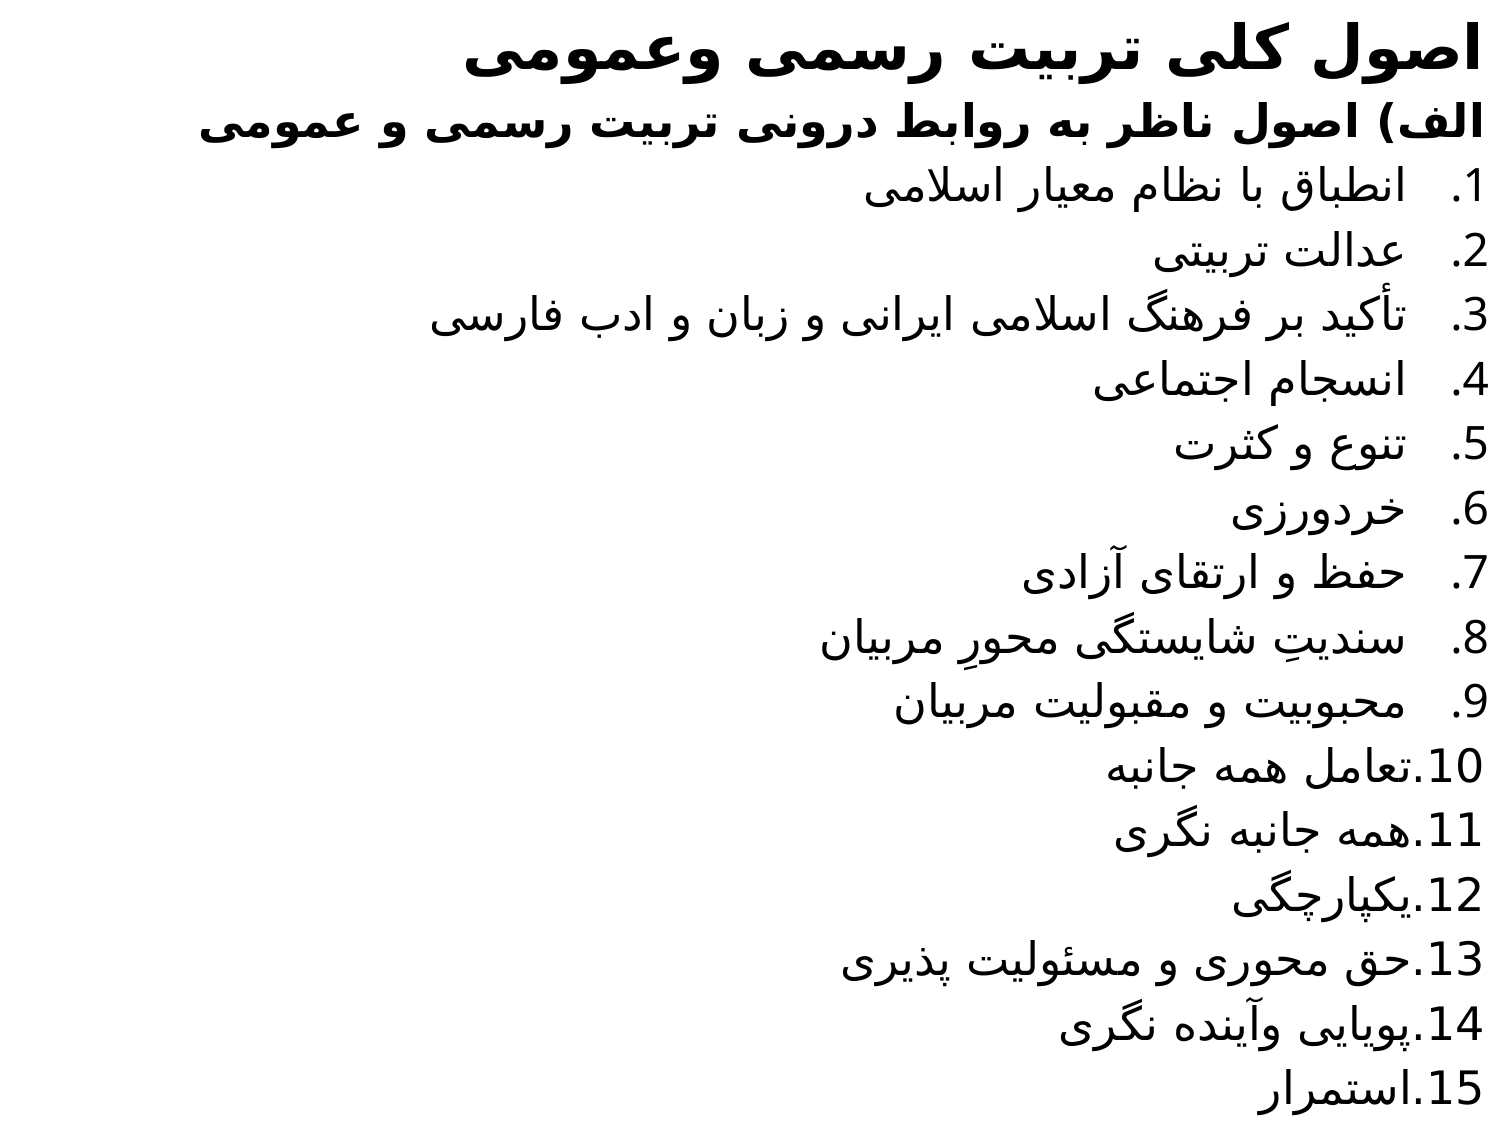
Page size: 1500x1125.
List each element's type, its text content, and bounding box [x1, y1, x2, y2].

list اصول کلی تربيت رسمی وعمومی الف) اصول ناظر به روابط درونی تربيت رسمی و عمومی انطباق با نظام معيار اسلامی عدالت تربیتی تأکید بر فرهنگ اسلامی ایرانی و زبان و ادب فارسی انسجام اجتماعی تنوع و کثرت خردورزی حفظ و ارتقای آزادی سندیتِ شایستگی محورِ مربیان محبوبیت و مقبولیت مربیان 10.تعامل همه جانبه 11.همه جانبه نگری 12.یکپارچگی 13.حق محوری و مسئولیت پذیری 14.پویایی وآینده نگری 15.استمرار [0, 0, 1500, 1125]
